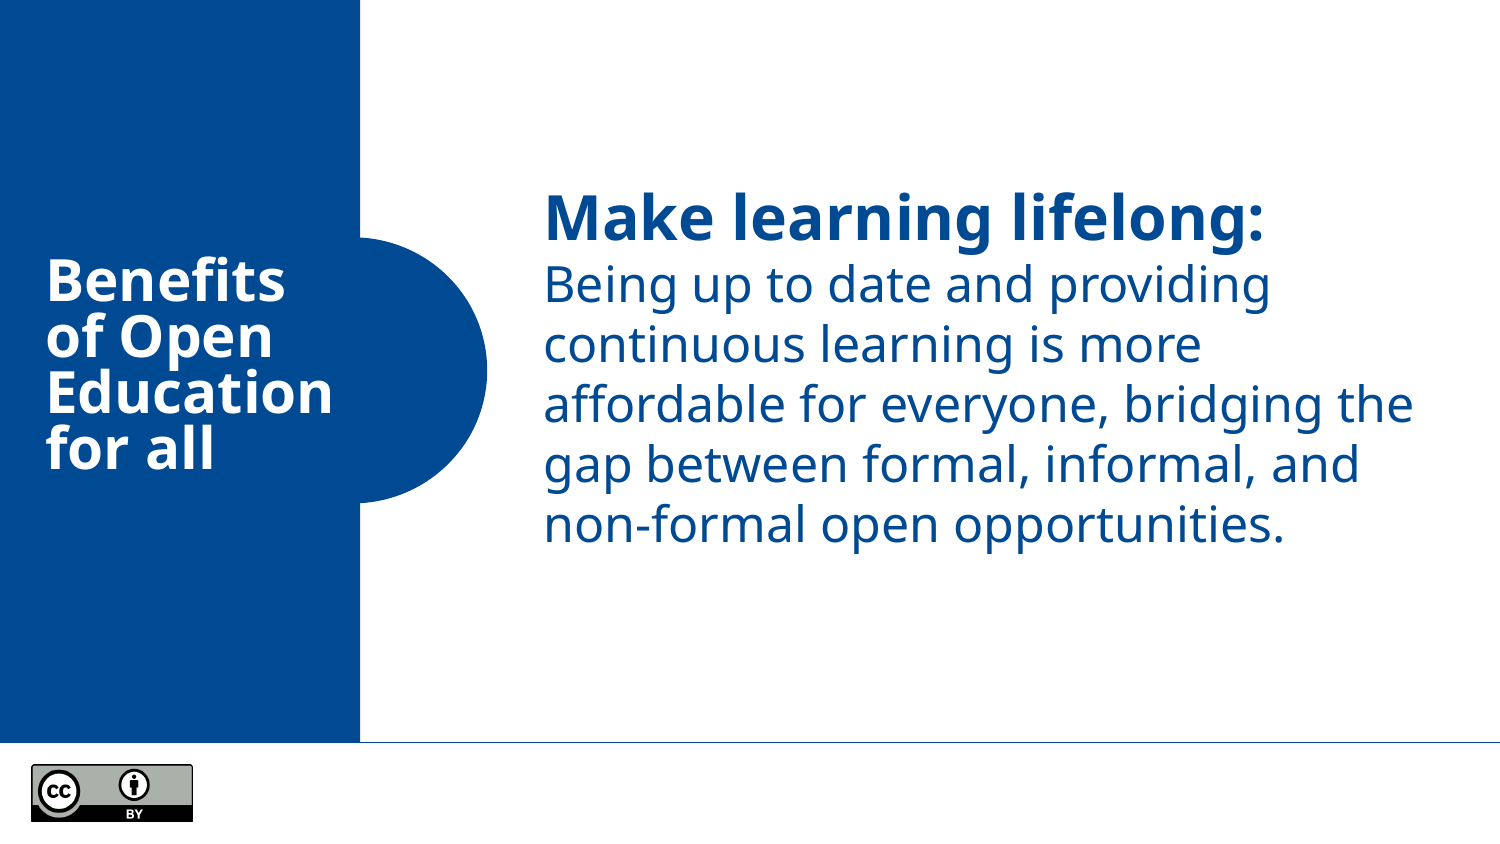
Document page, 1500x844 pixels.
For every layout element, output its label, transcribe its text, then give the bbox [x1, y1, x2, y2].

text_box Benefits of Open Education for all [30, 242, 400, 496]
text_box [0, 750, 1500, 844]
text_box [0, 0, 361, 742]
text_box [317, 237, 389, 242]
picture [31, 764, 193, 822]
text_box [400, 245, 488, 495]
text_box Make learning lifelong: Being up to date and providing continuous learning is more affordable for everyone, bridging the gap between formal, informal, and non-formal open opportunities. [528, 162, 1439, 568]
text_box [308, 496, 397, 504]
